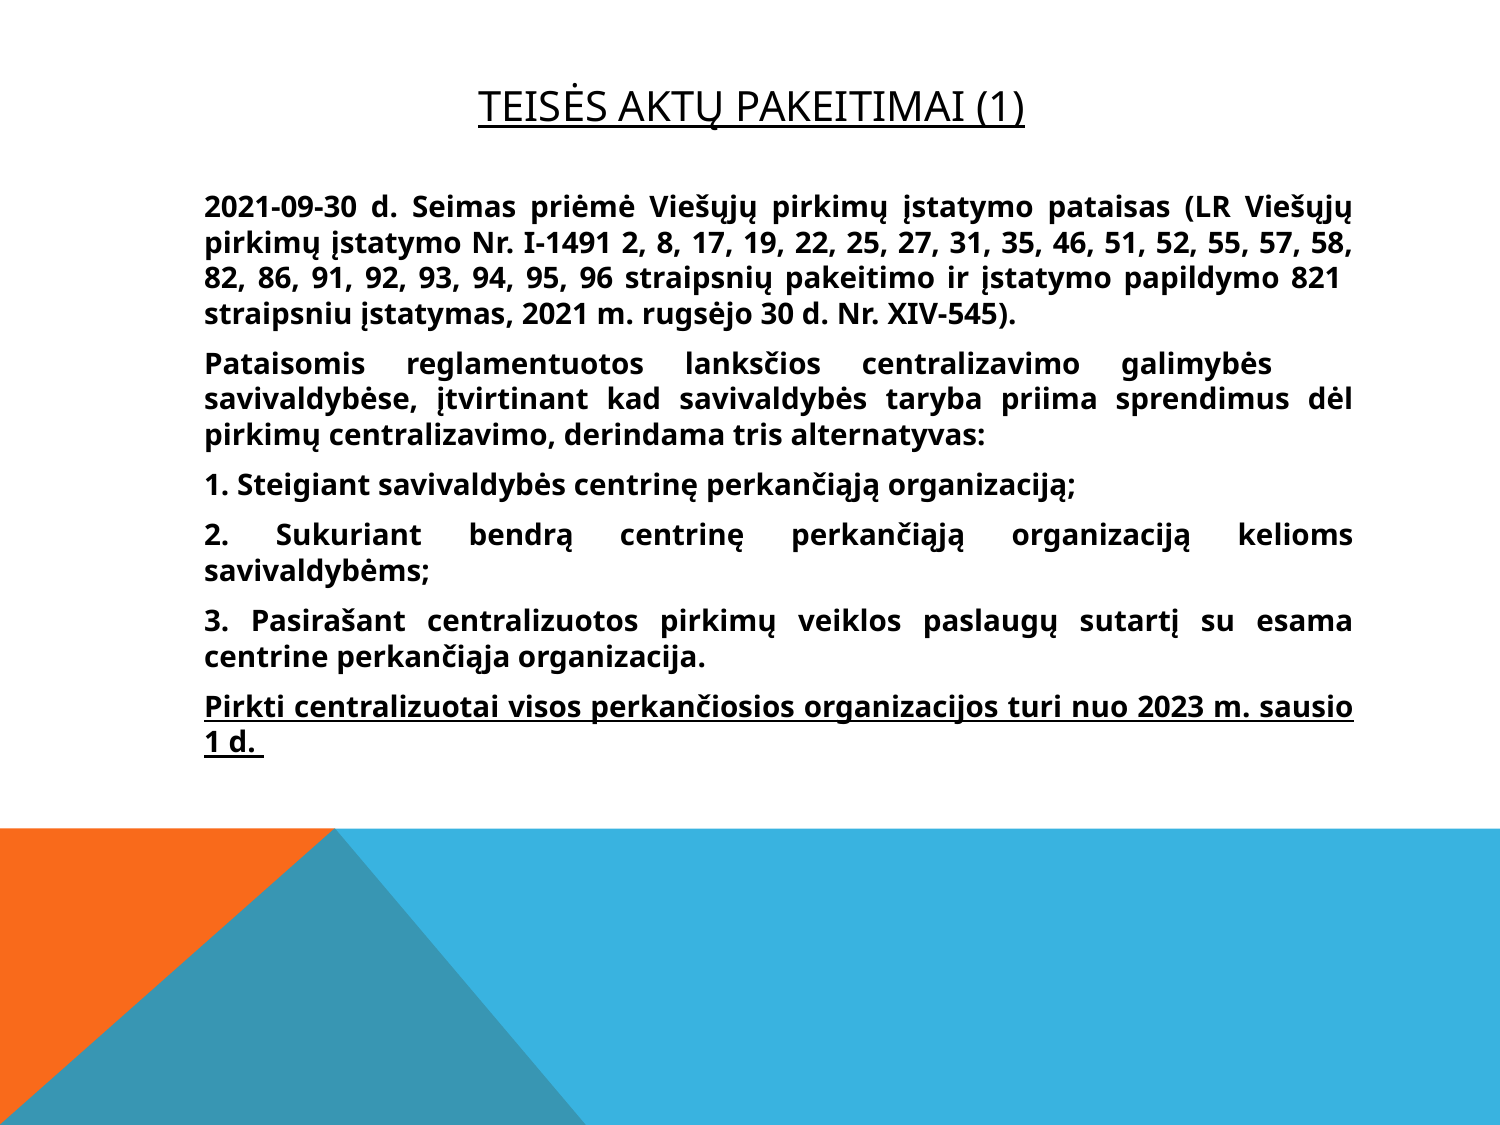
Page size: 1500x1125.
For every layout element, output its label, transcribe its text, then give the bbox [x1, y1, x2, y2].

list 2021-09-30 d. Seimas priėmė Viešųjų pirkimų įstatymo pataisas (LR Viešųjų pirkimų įstatymo Nr. I-1491 2, 8, 17, 19, 22, 25, 27, 31, 35, 46, 51, 52, 55, 57, 58, 82, 86, 91, 92, 93, 94, 95, 96 straipsnių pakeitimo ir įstatymo papildymo 821 straipsniu įstatymas, 2021 m. rugsėjo 30 d. Nr. XIV-545). Pataisomis reglamentuotos lanksčios centralizavimo galimybės savivaldybėse, įtvirtinant kad savivaldybės taryba priima sprendimus dėl pirkimų centralizavimo, derindama tris alternatyvas: 1. Steigiant savivaldybės centrinę perkančiąją organizaciją; 2. Sukuriant bendrą centrinę perkančiąją organizaciją kelioms savivaldybėms; 3. Pasirašant centralizuotos pirkimų veiklos paslaugų sutartį su esama centrine perkančiąja organizacija. Pirkti centralizuotai visos perkančiosios organizacijos turi nuo 2023 m. sausio 1 d. [135, 180, 1369, 768]
title TEISĖS AKTŲ PAKEITIMAI (1) [135, 60, 1369, 150]
